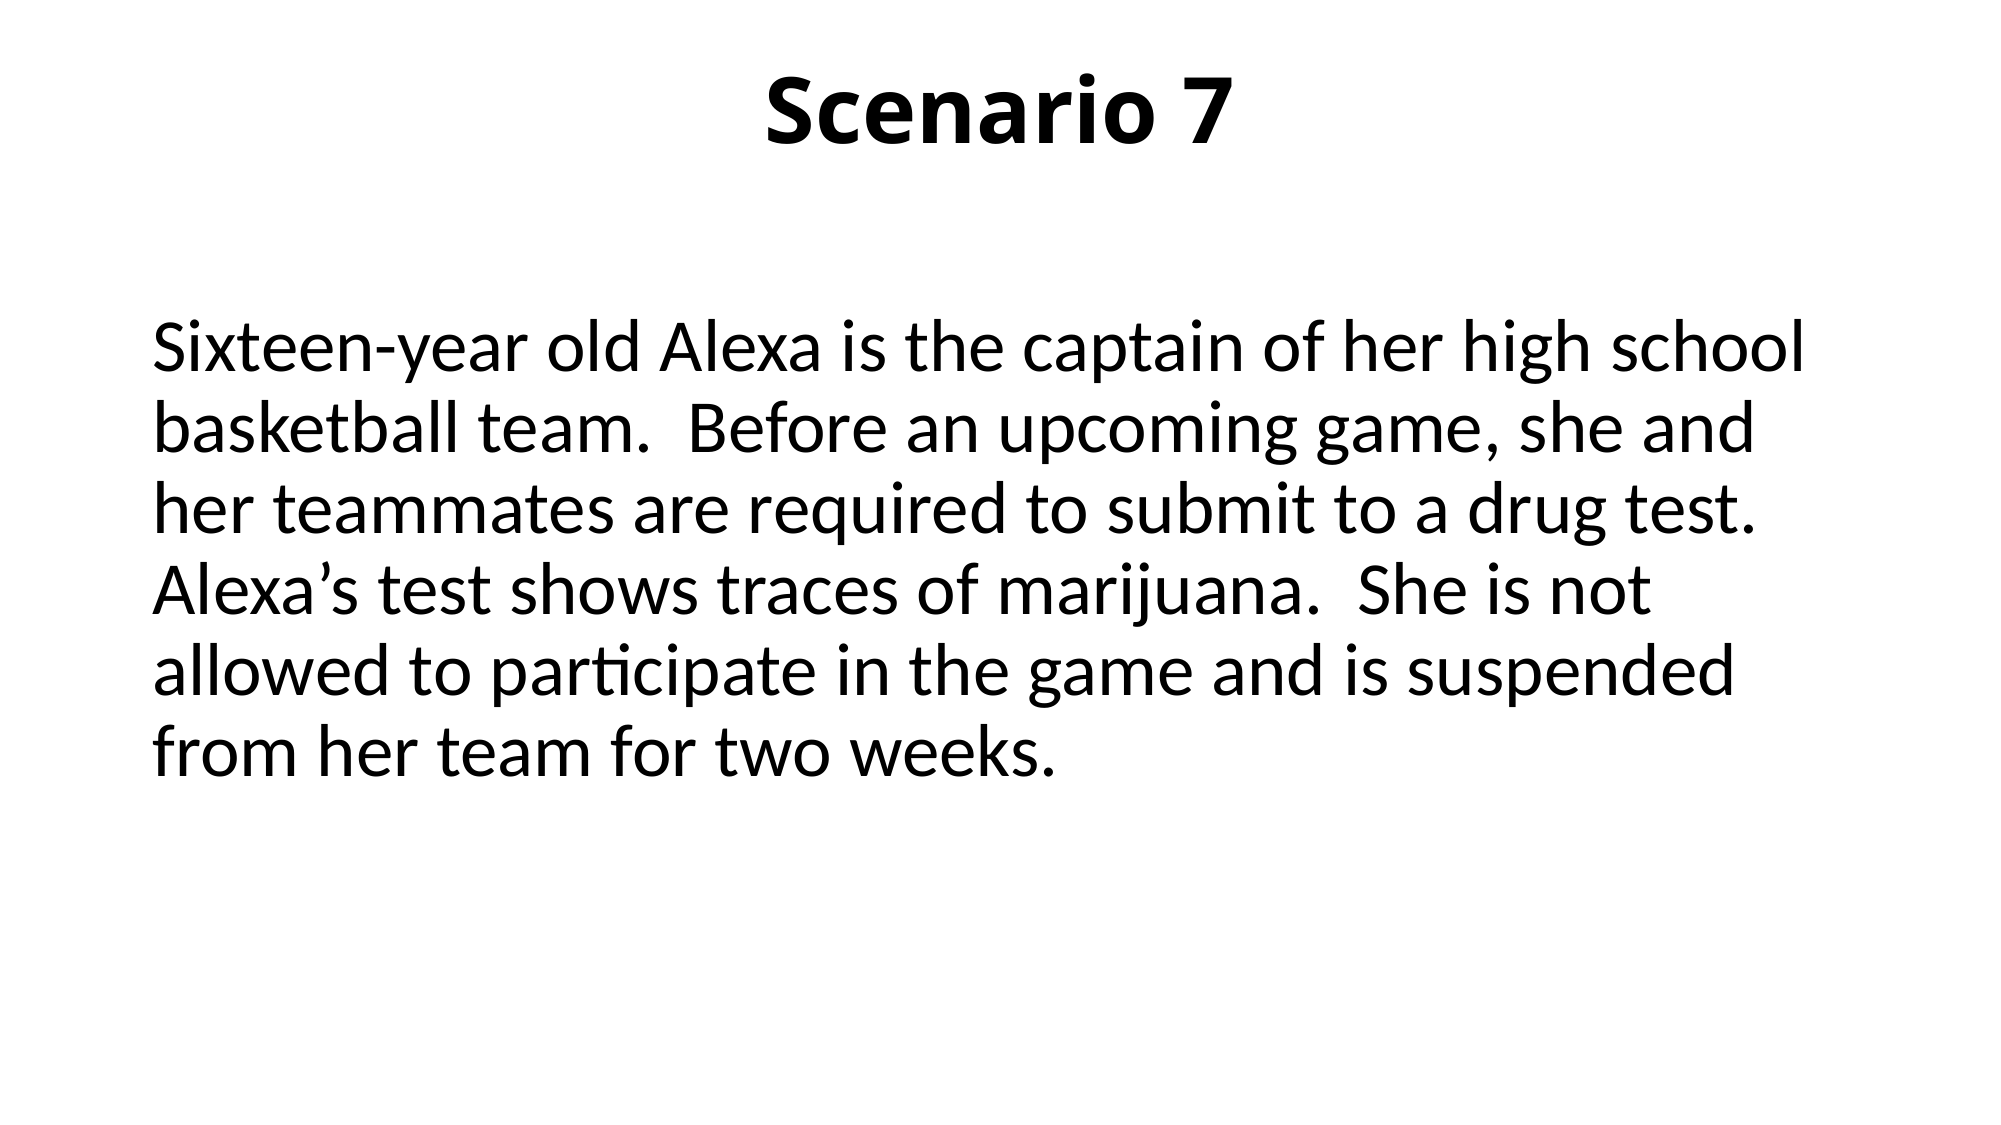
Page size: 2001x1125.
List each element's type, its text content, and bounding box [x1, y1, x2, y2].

list Sixteen-year old Alexa is the captain of her high school basketball team. Before an upcoming game, she and her teammates are required to submit to a drug test. Alexa’s test shows traces of marijuana. She is not allowed to participate in the game and is suspended from her team for two weeks. [137, 299, 1863, 1014]
title Scenario 7 [137, 59, 1863, 278]
